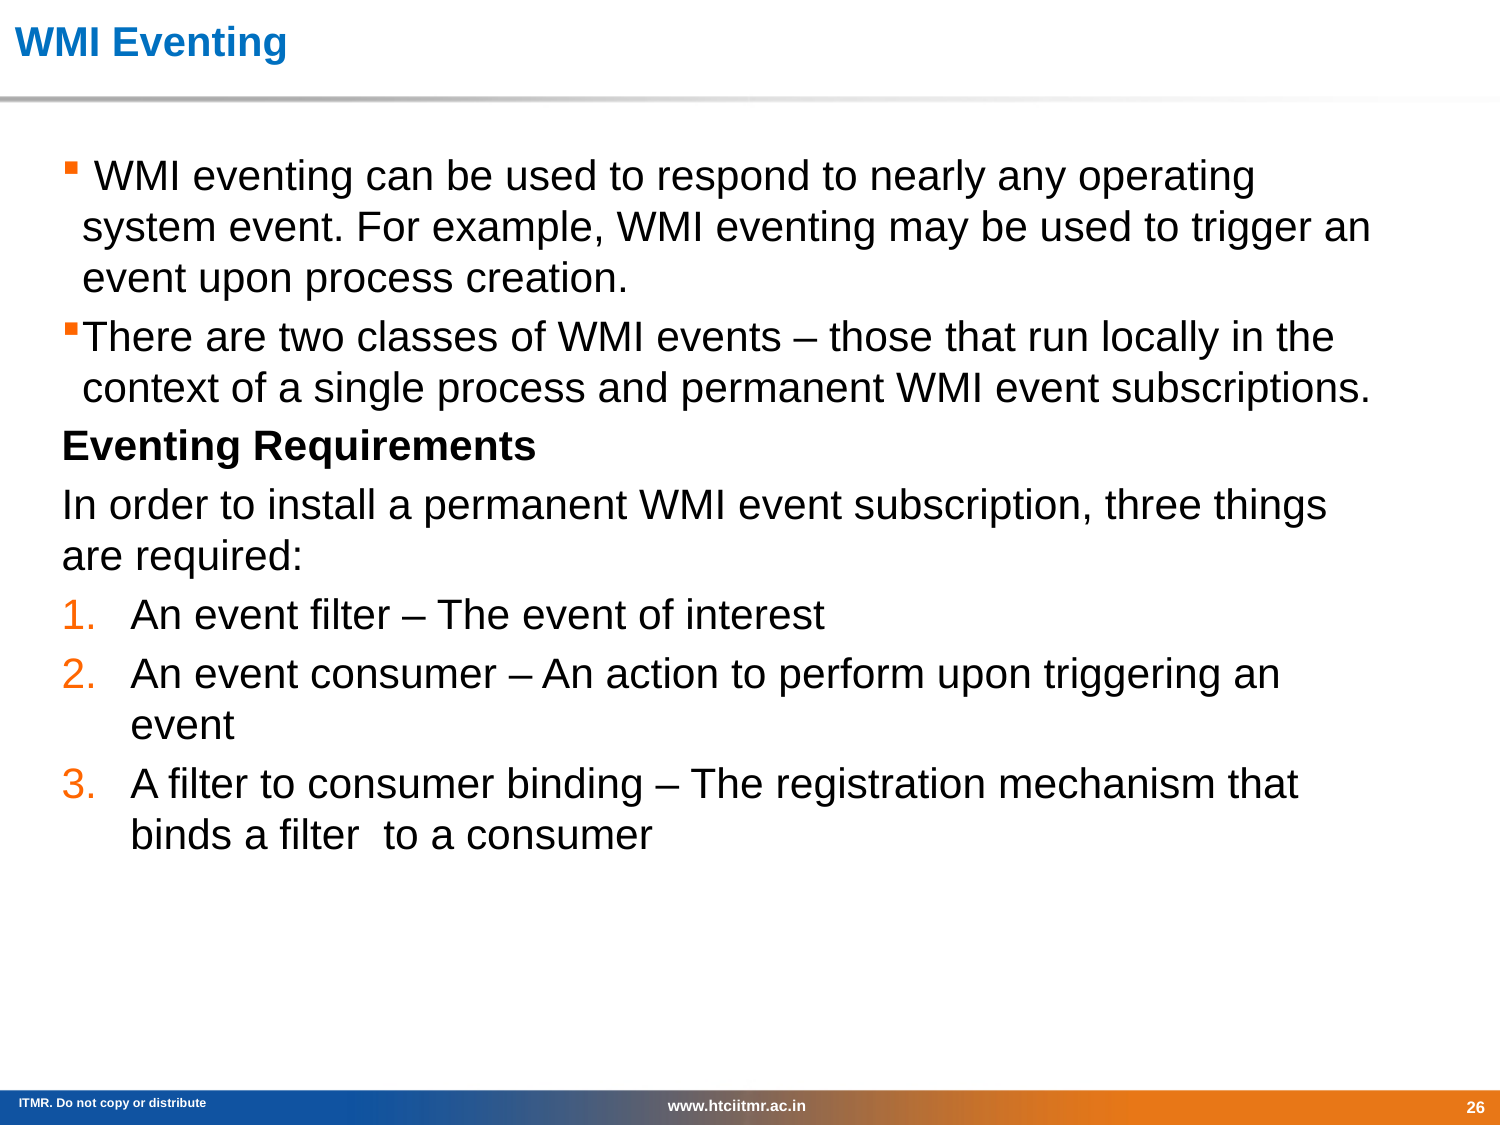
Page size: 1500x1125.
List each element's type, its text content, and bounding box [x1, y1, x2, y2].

picture [0, 0, 1500, 1125]
title WMI Eventing [0, 7, 1350, 95]
list WMI eventing can be used to respond to nearly any operating system event. For example, WMI eventing may be used to trigger an event upon process creation. There are two classes of WMI events – those that run locally in the context of a single process and permanent WMI event subscriptions. Eventing Requirements In order to install a permanent WMI event subscription, three things are required: An event filter – The event of interest An event consumer – An action to perform upon triggering an event A filter to consumer binding – The registration mechanism that binds a filter to a consumer [46, 140, 1397, 883]
